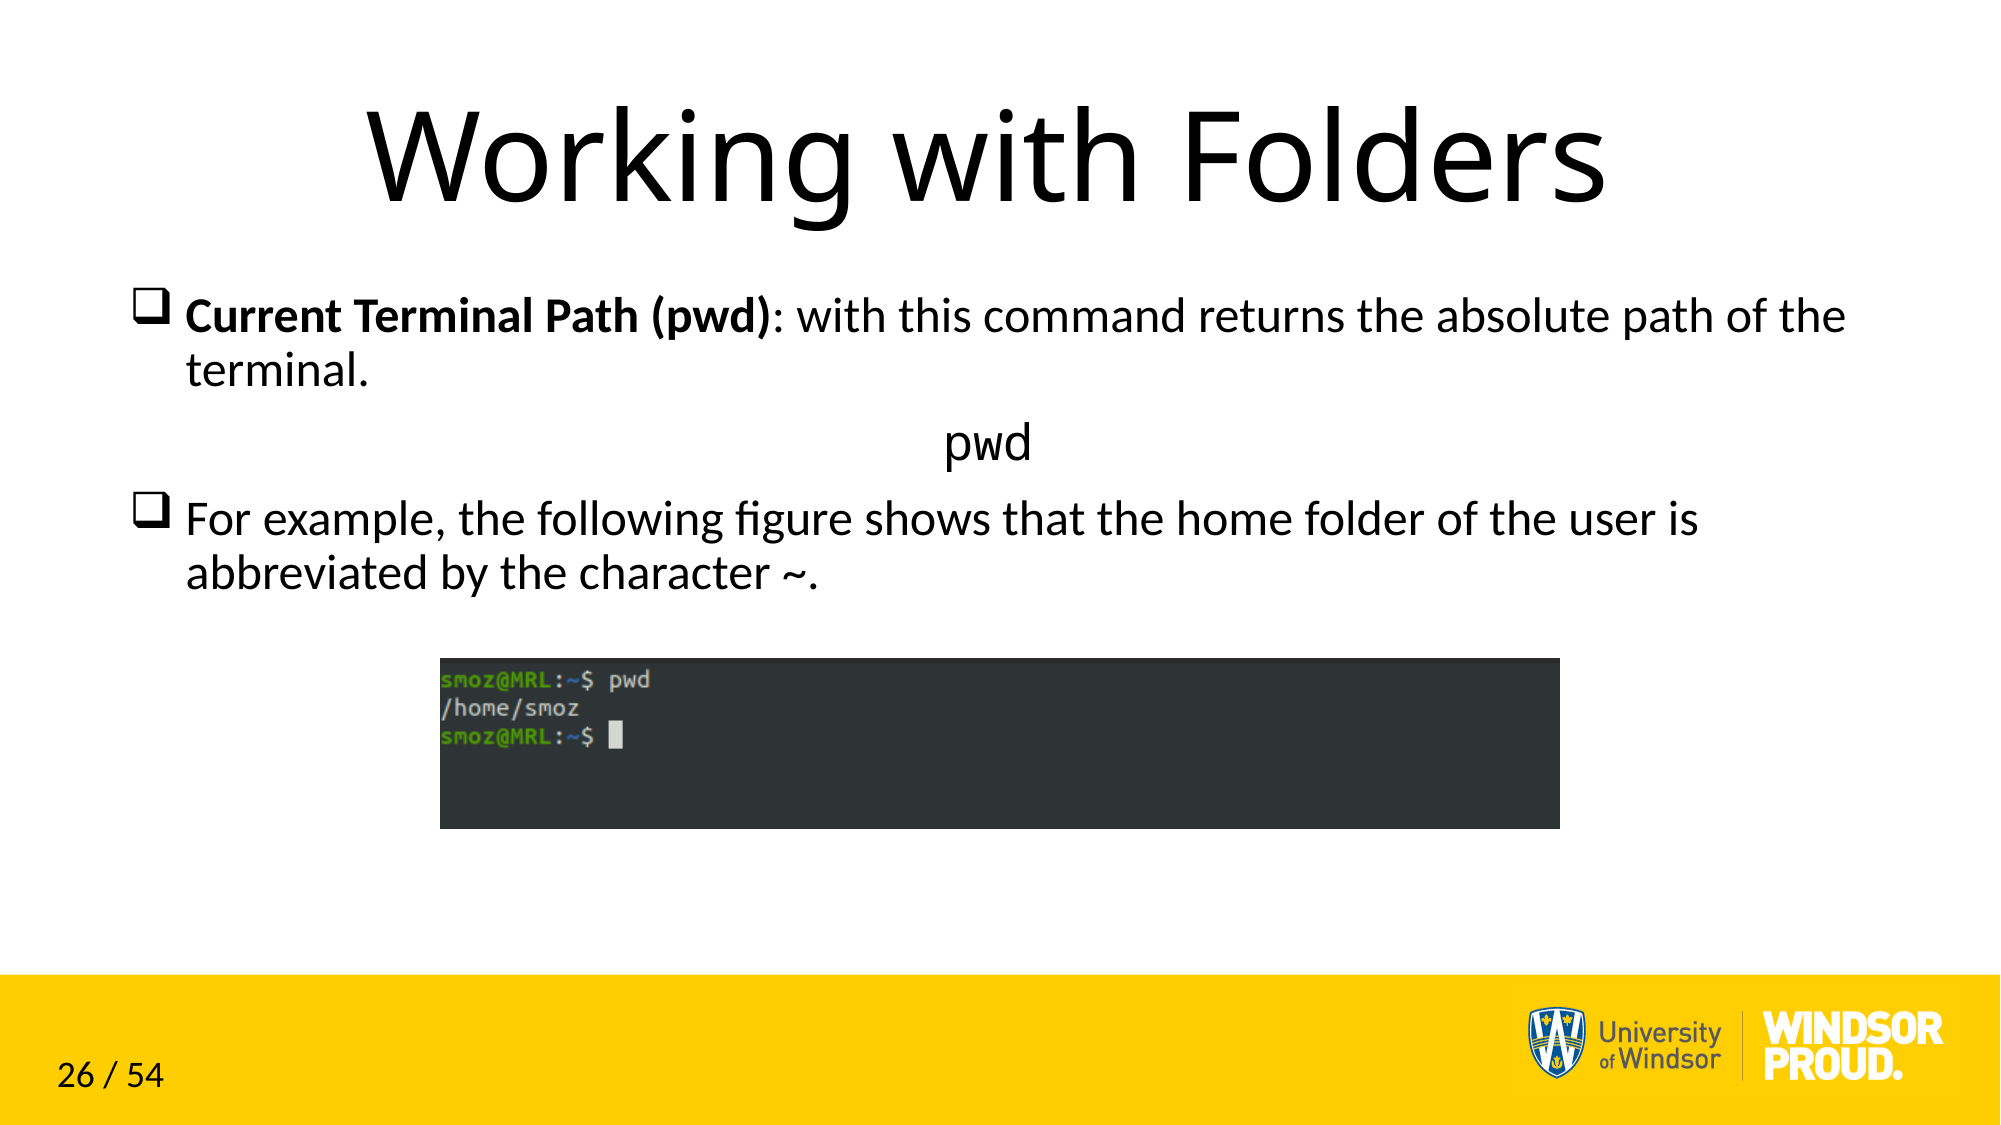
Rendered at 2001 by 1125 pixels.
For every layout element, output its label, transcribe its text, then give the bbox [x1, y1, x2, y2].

subtitle Current Terminal Path (pwd): with this command returns the absolute path of the terminal. pwd For example, the following figure shows that the home folder of the user is abbreviated by the character ~. [114, 281, 1893, 930]
picture [0, 0, 2000, 1125]
title Working with Folders [249, 48, 1726, 237]
slide_number 26 [42, 1042, 525, 1103]
